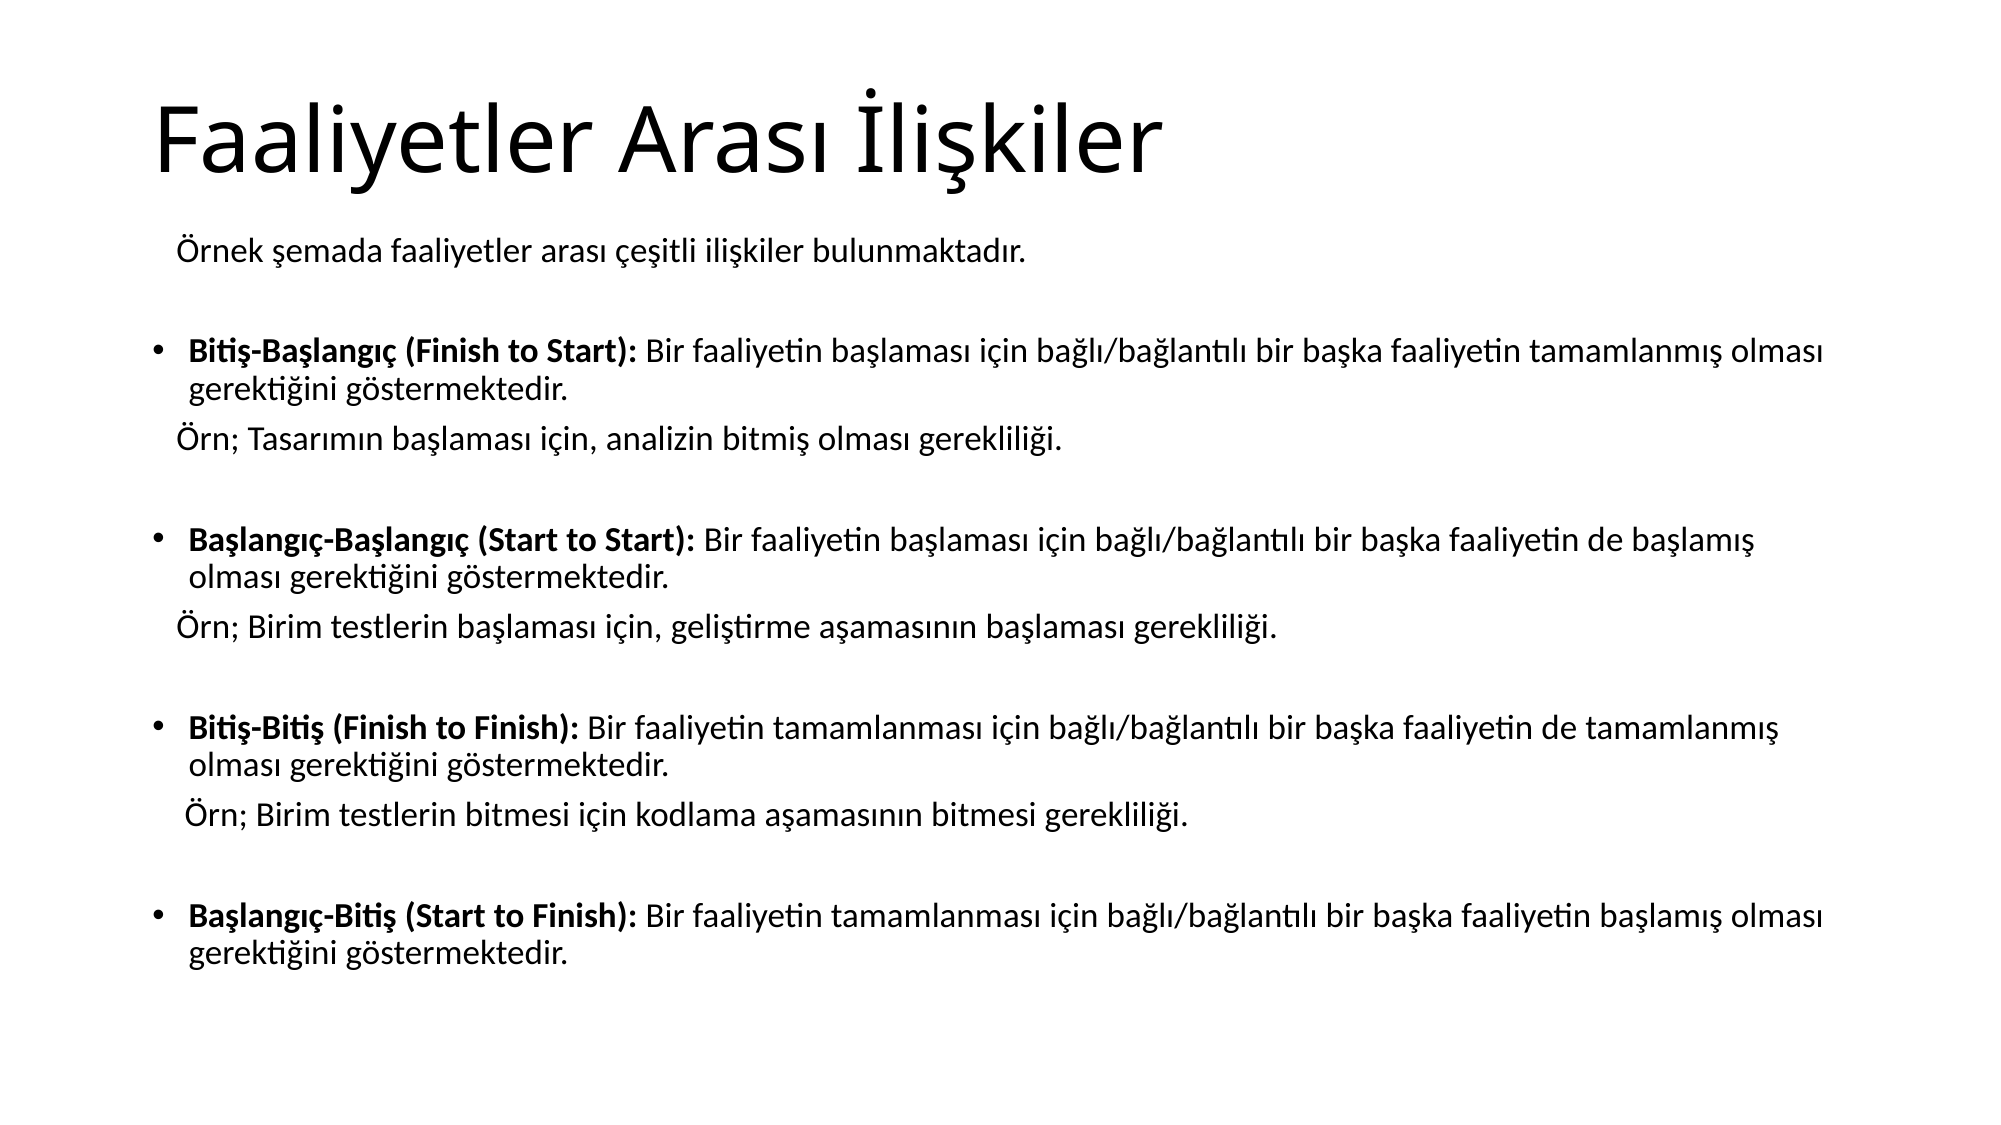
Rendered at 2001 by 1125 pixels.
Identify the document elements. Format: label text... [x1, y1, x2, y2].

list Örnek şemada faaliyetler arası çeşitli ilişkiler bulunmaktadır. Bitiş-Başlangıç (Finish to Start): Bir faaliyetin başlaması için bağlı/bağlantılı bir başka faaliyetin tamamlanmış olması gerektiğini göstermektedir. Örn; Tasarımın başlaması için, analizin bitmiş olması gerekliliği. Başlangıç-Başlangıç (Start to Start): Bir faaliyetin başlaması için bağlı/bağlantılı bir başka faaliyetin de başlamış olması gerektiğini göstermektedir. Örn; Birim testlerin başlaması için, geliştirme aşamasının başlaması gerekliliği. Bitiş-Bitiş (Finish to Finish): Bir faaliyetin tamamlanması için bağlı/bağlantılı bir başka faaliyetin de tamamlanmış olması gerektiğini göstermektedir. Örn; Birim testlerin bitmesi için kodlama aşamasının bitmesi gerekliliği. Başlangıç-Bitiş (Start to Finish): Bir faaliyetin tamamlanması için bağlı/bağlantılı bir başka faaliyetin başlamış olması gerektiğini göstermektedir. [137, 224, 1863, 987]
title Faaliyetler Arası İlişkiler [137, 34, 1863, 224]
